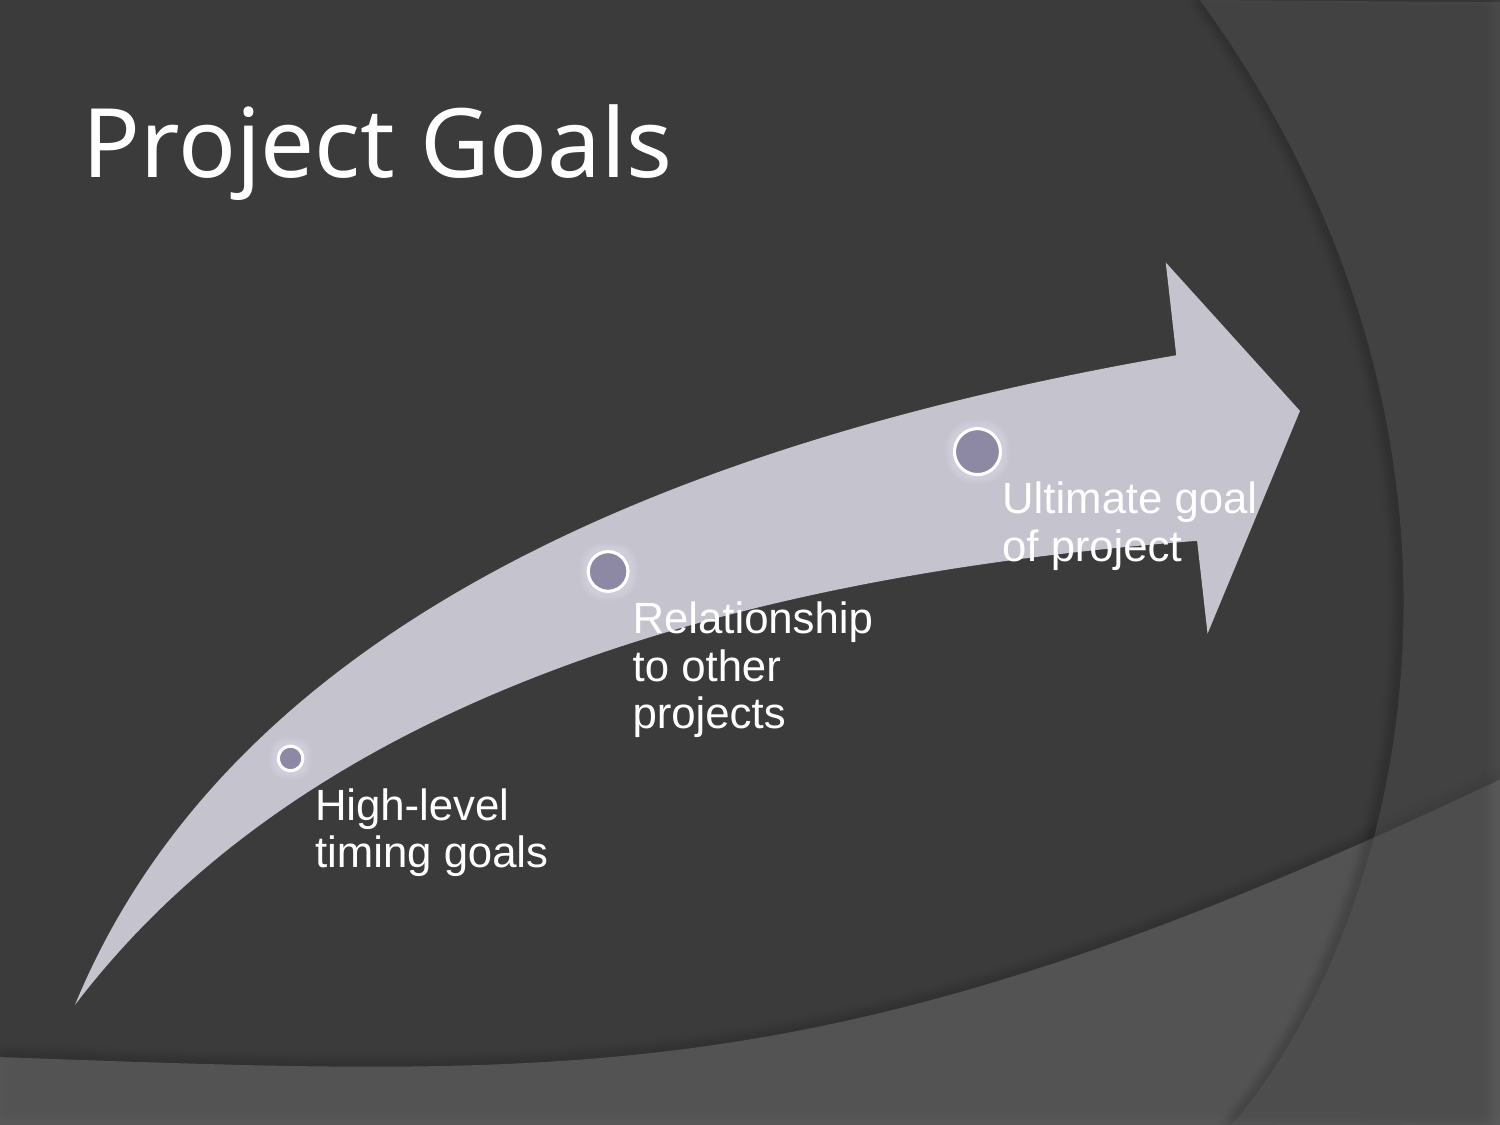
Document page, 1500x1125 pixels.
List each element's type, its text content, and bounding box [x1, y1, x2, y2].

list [74, 262, 1301, 1006]
title Project Goals [75, 45, 1300, 233]
